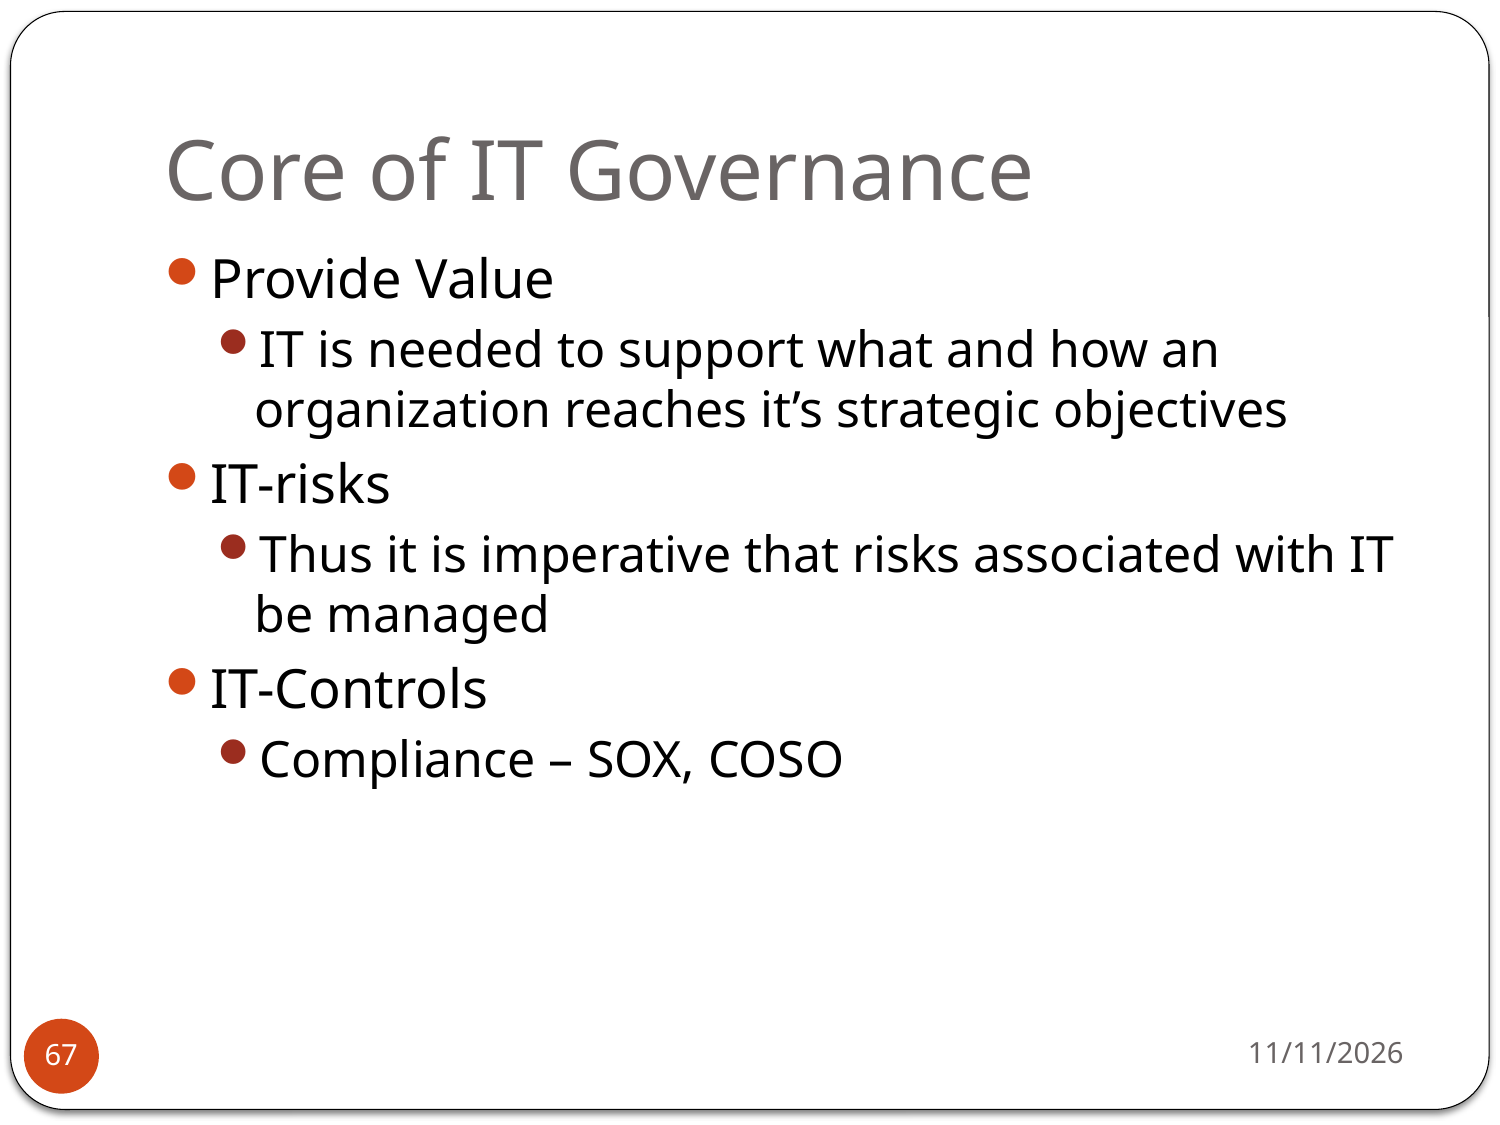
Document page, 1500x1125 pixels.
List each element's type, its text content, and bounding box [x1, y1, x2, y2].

title Core of IT Governance [150, 45, 1425, 233]
slide_number 67 [23, 1018, 99, 1094]
list Provide Value IT is needed to support what and how an organization reaches it’s strategic objectives IT-risks Thus it is imperative that risks associated with IT be managed IT-Controls Compliance – SOX, COSO [150, 237, 1425, 988]
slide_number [1012, 1015, 1419, 1094]
